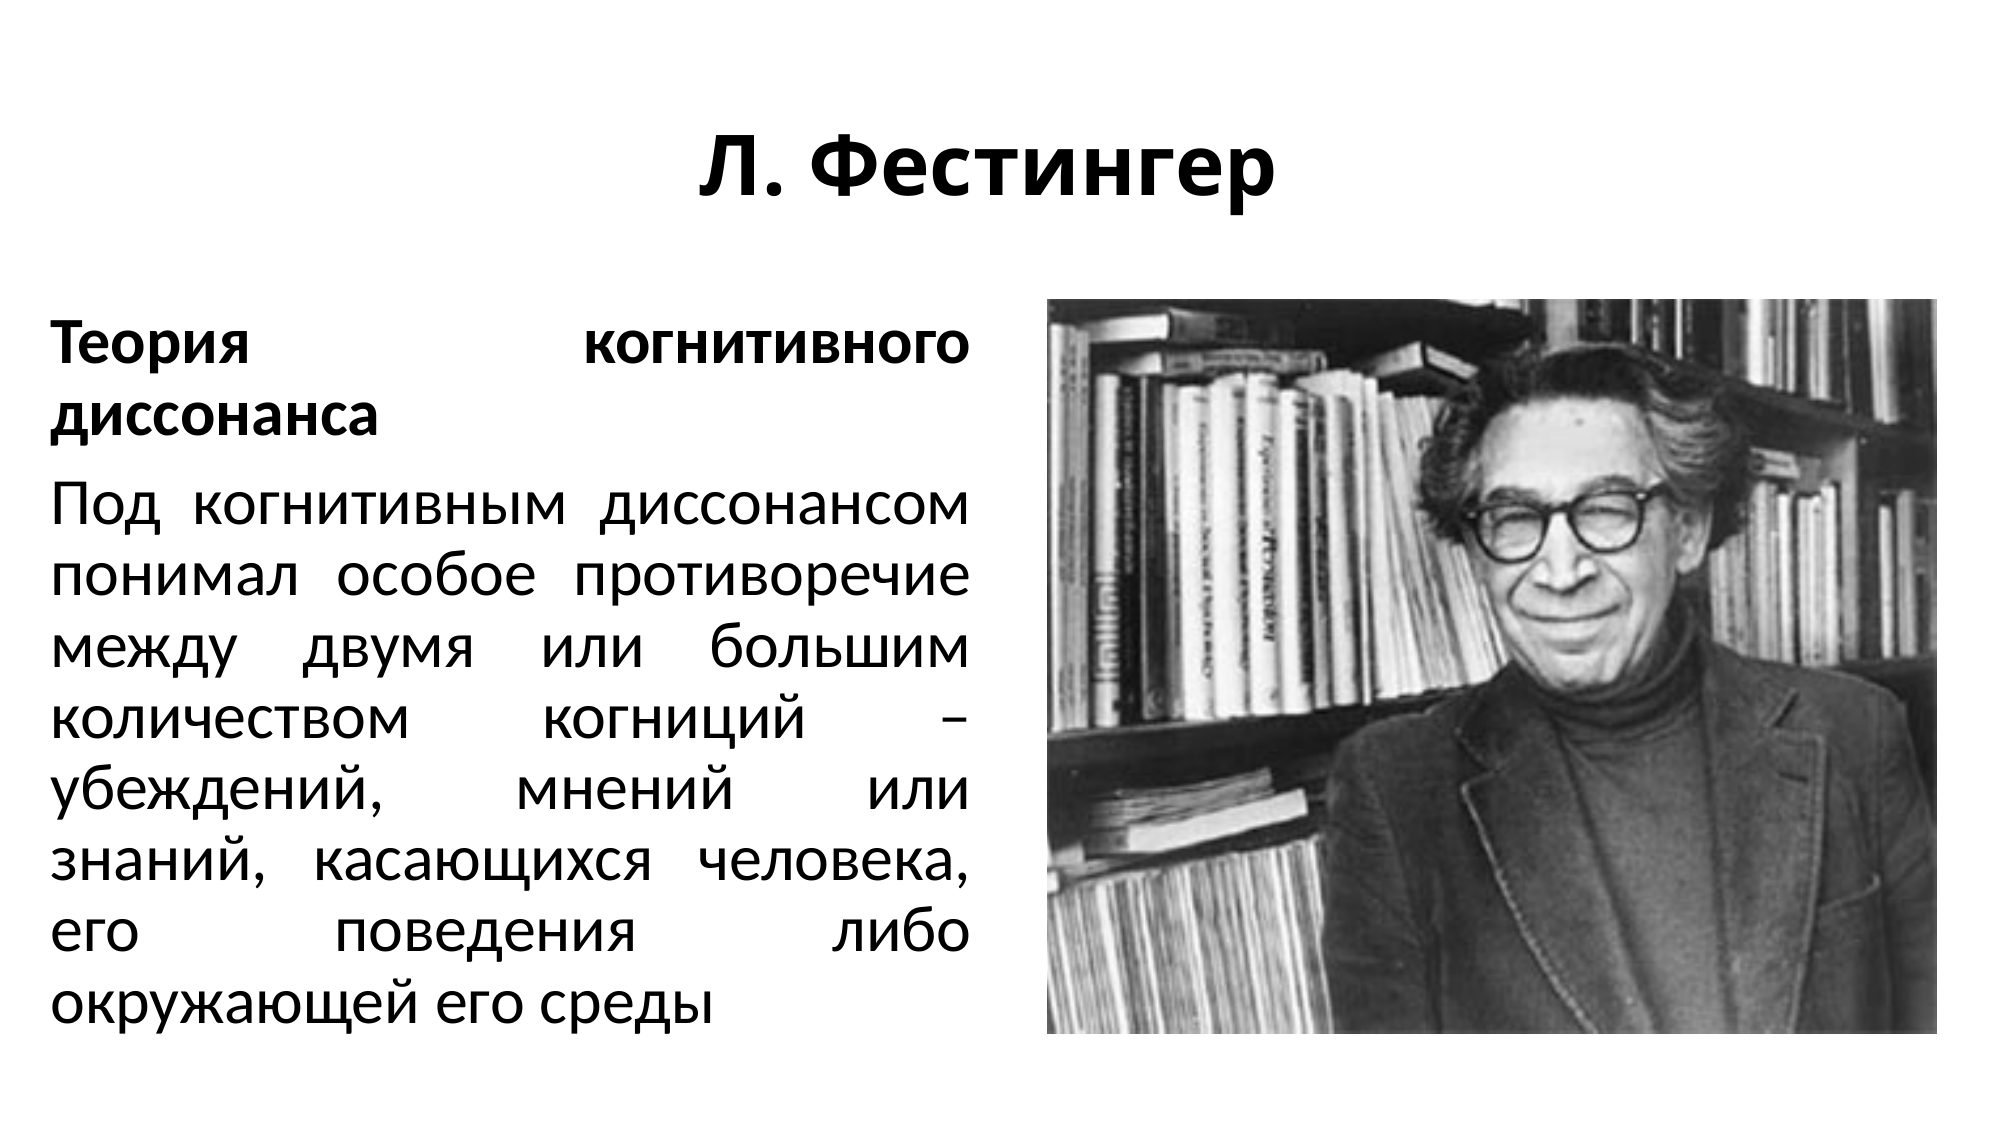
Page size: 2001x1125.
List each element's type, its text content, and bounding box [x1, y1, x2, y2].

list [1047, 299, 1937, 1034]
title Л. Фестингер [137, 59, 1863, 222]
list Теория когнитивного диссонанса Под когнитивным диссонансом понимал особое противоречие между двумя или большим количеством когниций – убеждений, мнений или знаний, касающихся человека, его поведения либо окружающей его среды [35, 299, 988, 1061]
